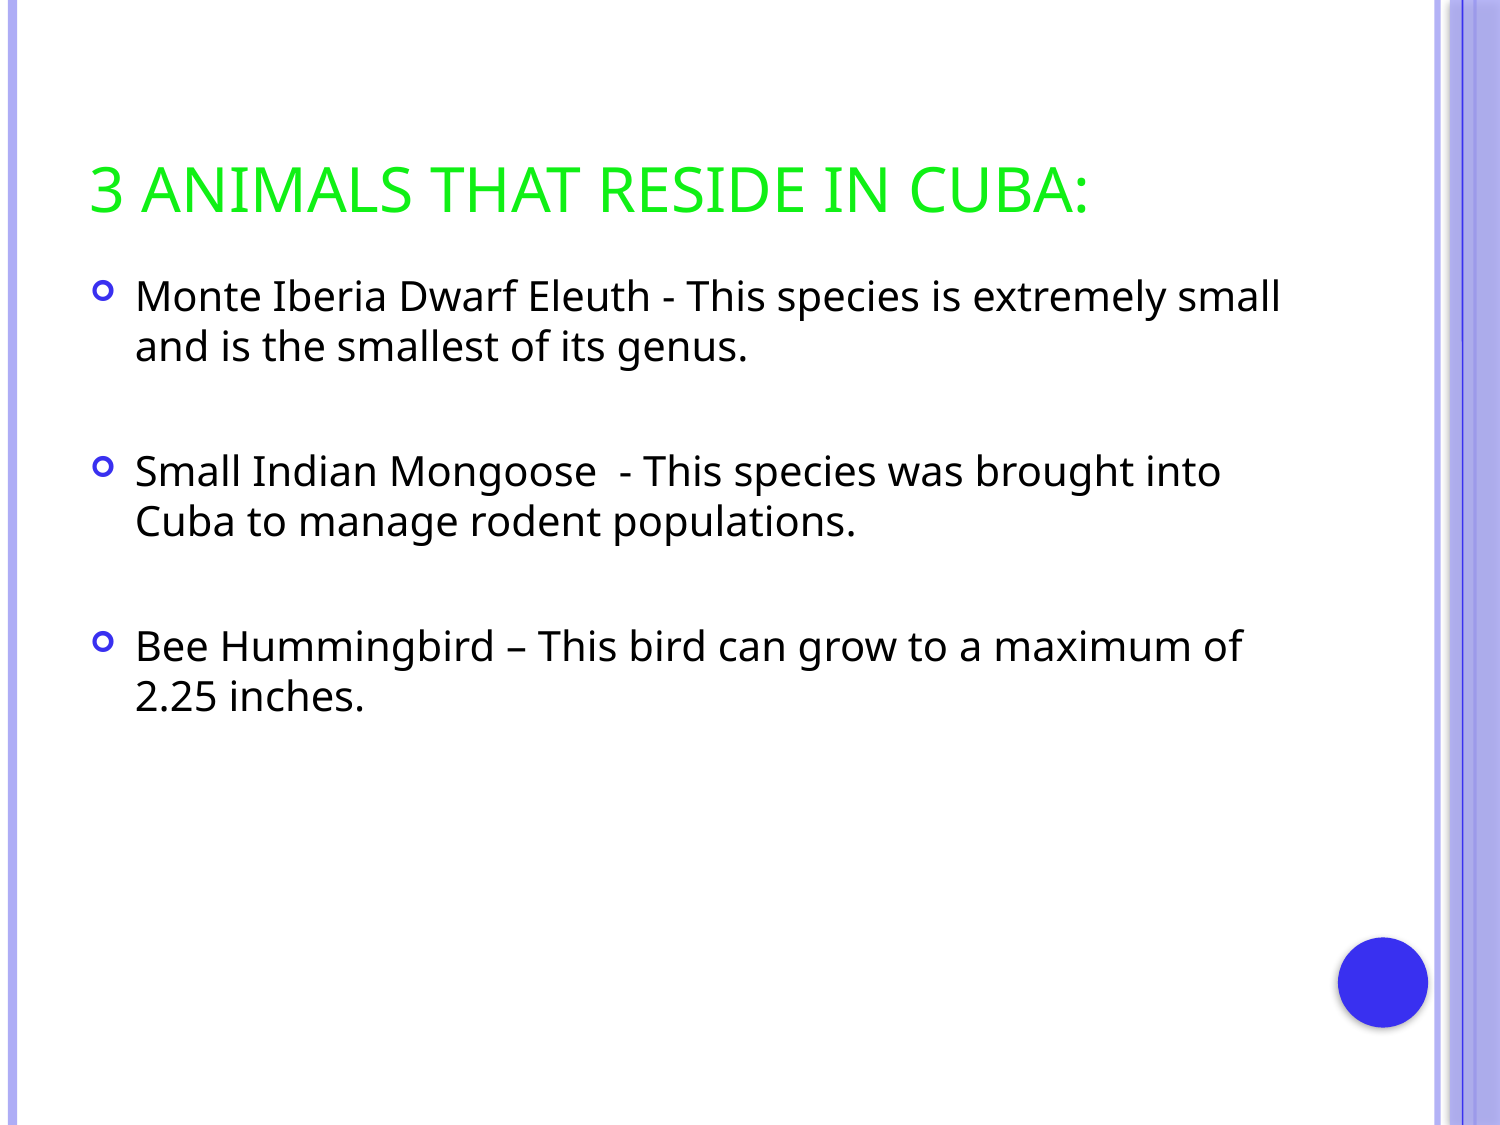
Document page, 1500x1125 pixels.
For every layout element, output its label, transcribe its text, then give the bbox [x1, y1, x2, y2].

title 3 animals that reside in Cuba: [75, 45, 1300, 233]
list Monte Iberia Dwarf Eleuth - This species is extremely small and is the smallest of its genus. Small Indian Mongoose - This species was brought into Cuba to manage rodent populations. Bee Hummingbird – This bird can grow to a maximum of 2.25 inches. [74, 262, 1301, 1063]
